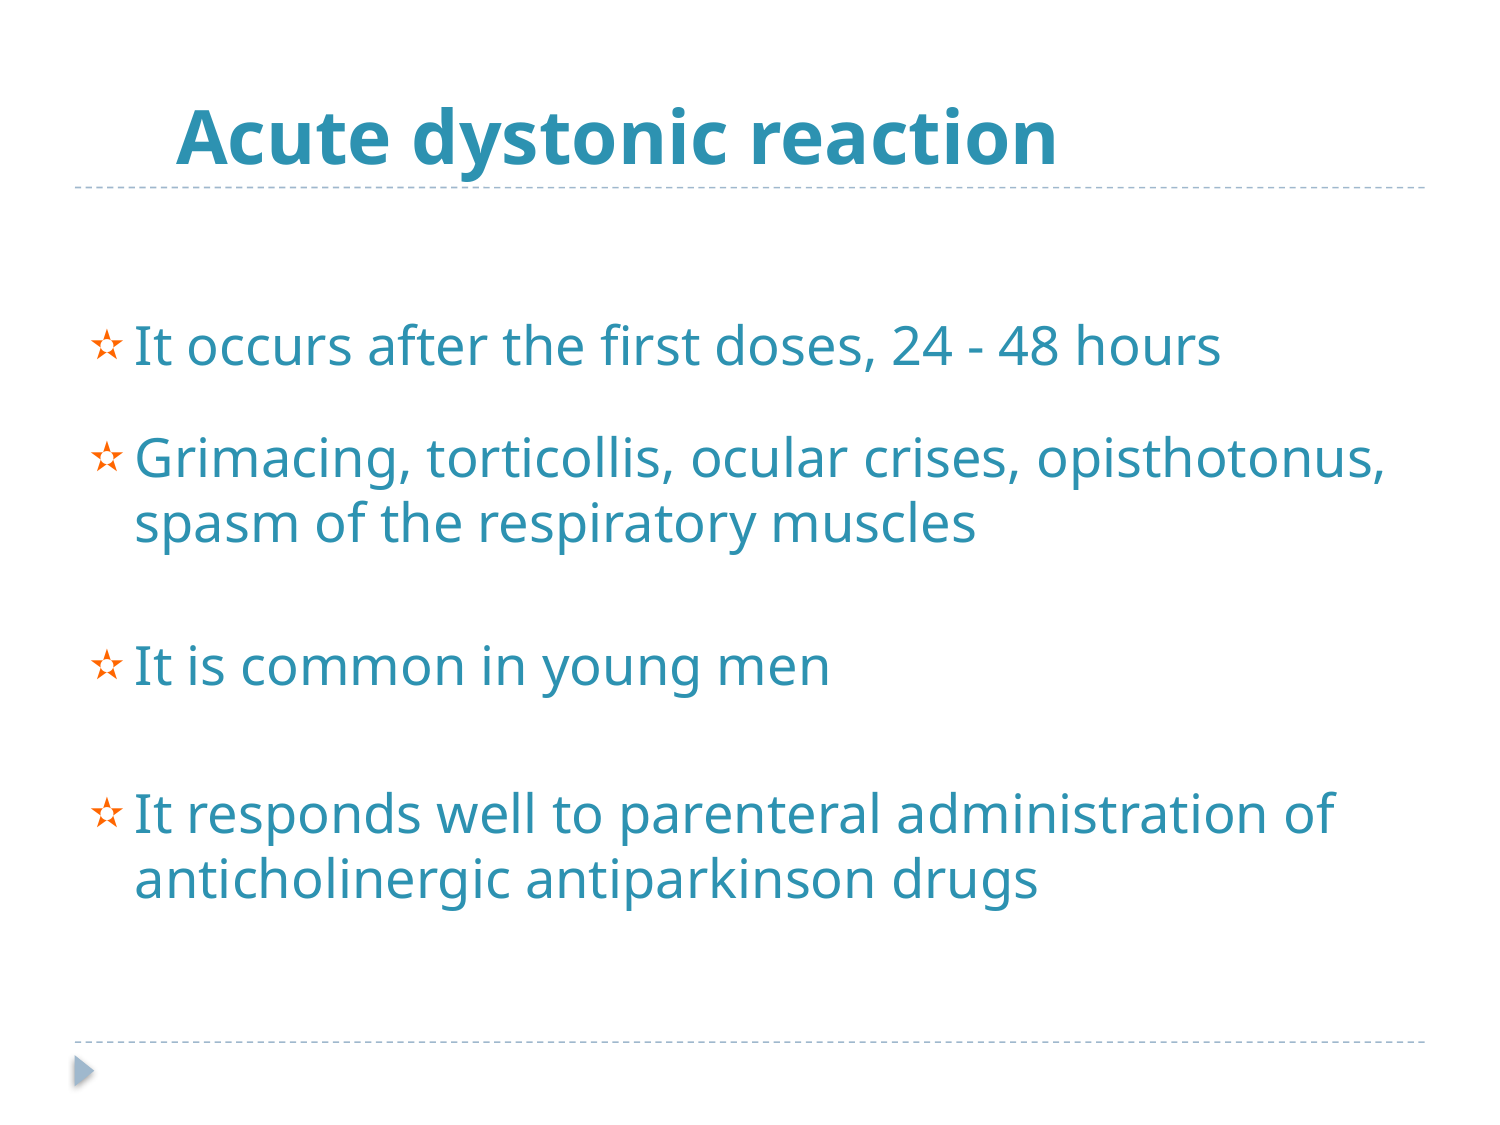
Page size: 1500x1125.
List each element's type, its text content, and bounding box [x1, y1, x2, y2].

list It occurs after the first doses, 24 - 48 hours Grimacing, torticollis, ocular crises, opisthotonus, spasm of the respiratory muscles It is common in young men It responds well to parenteral administration of anticholinergic antiparkinson drugs [75, 246, 1465, 1010]
title Acute dystonic reaction [75, 24, 1425, 188]
